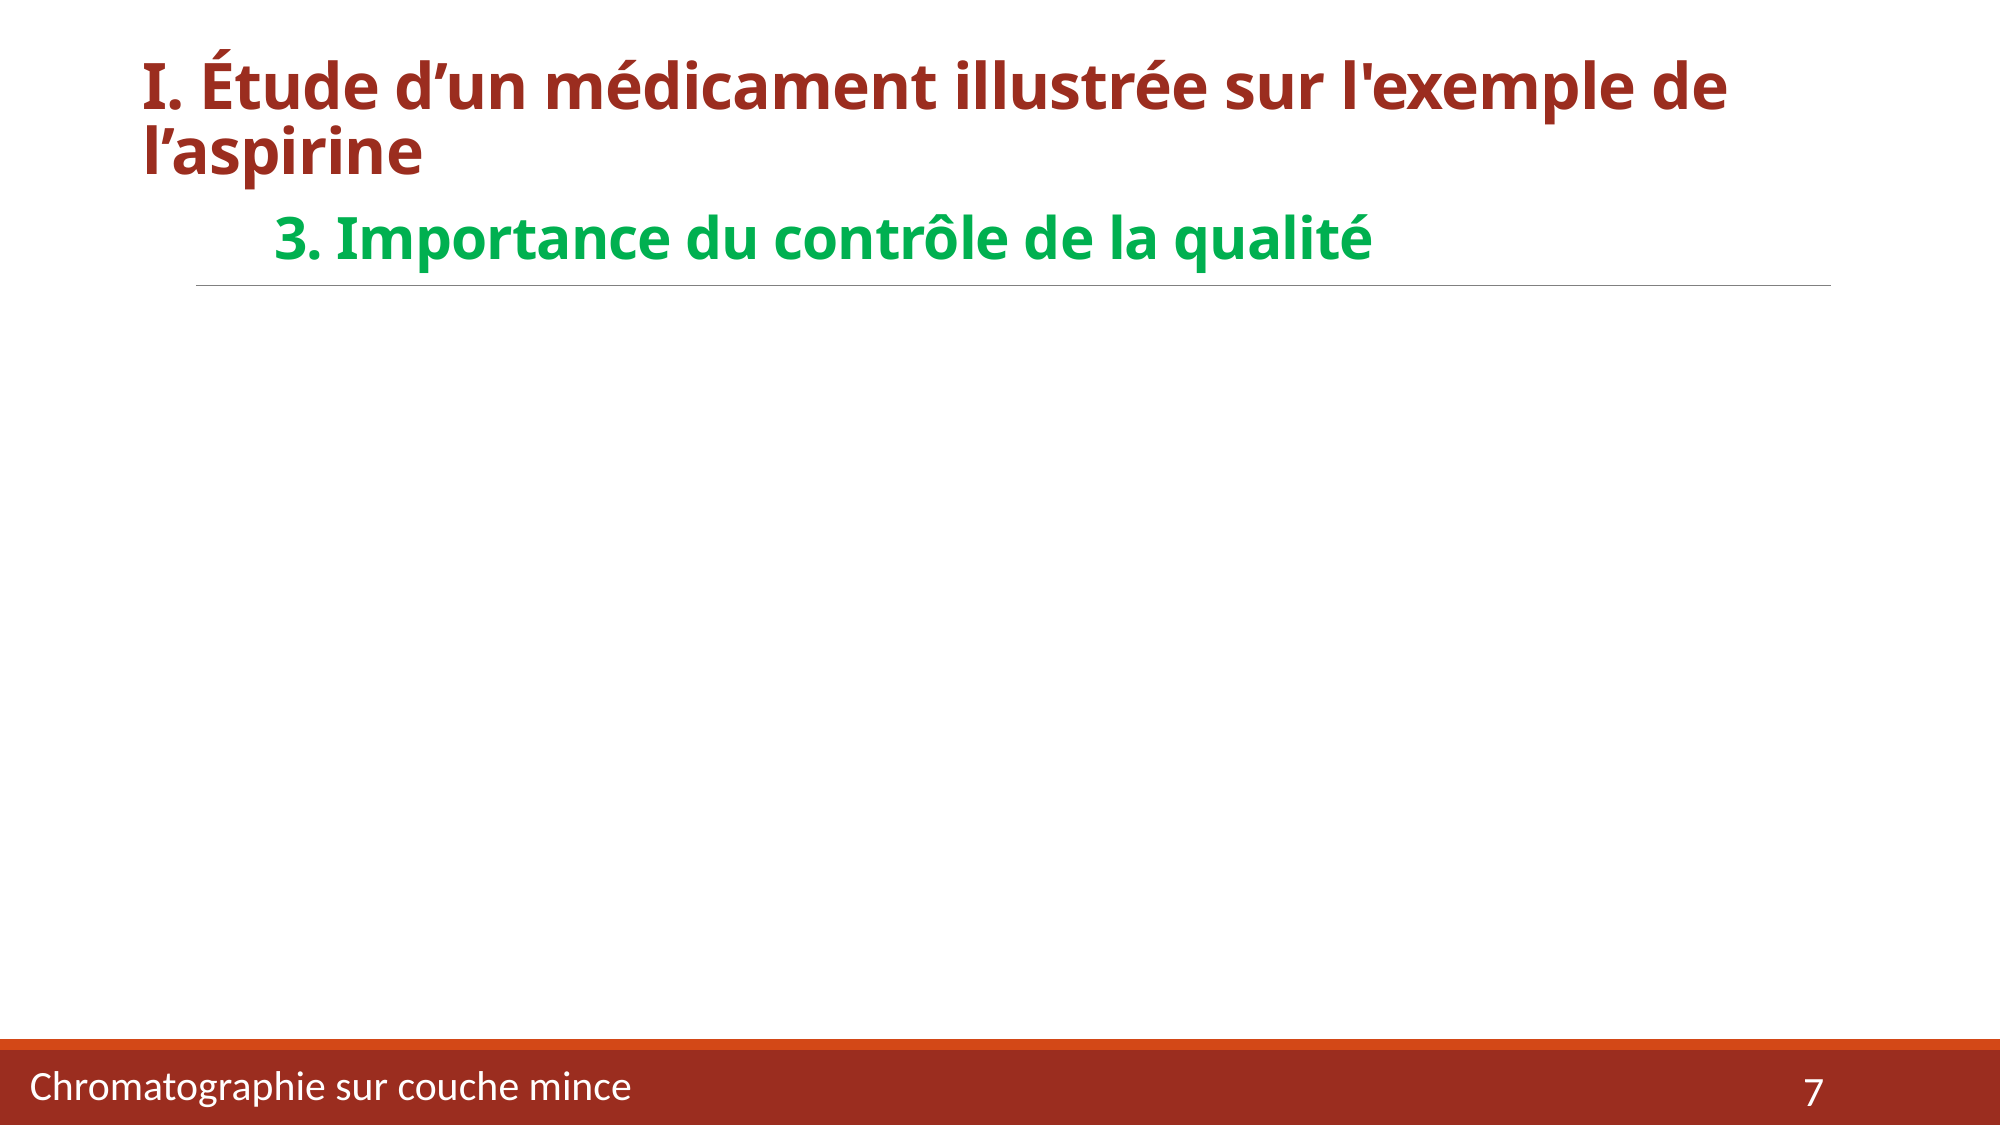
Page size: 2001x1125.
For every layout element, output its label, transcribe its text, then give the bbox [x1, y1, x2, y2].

text_box Chromatographie sur couche mince [0, 1056, 2000, 1125]
text_box I. Étude d’un médicament illustrée sur l'exemple de l’aspirine 3. Importance du contrôle de la qualité [127, 47, 1840, 286]
